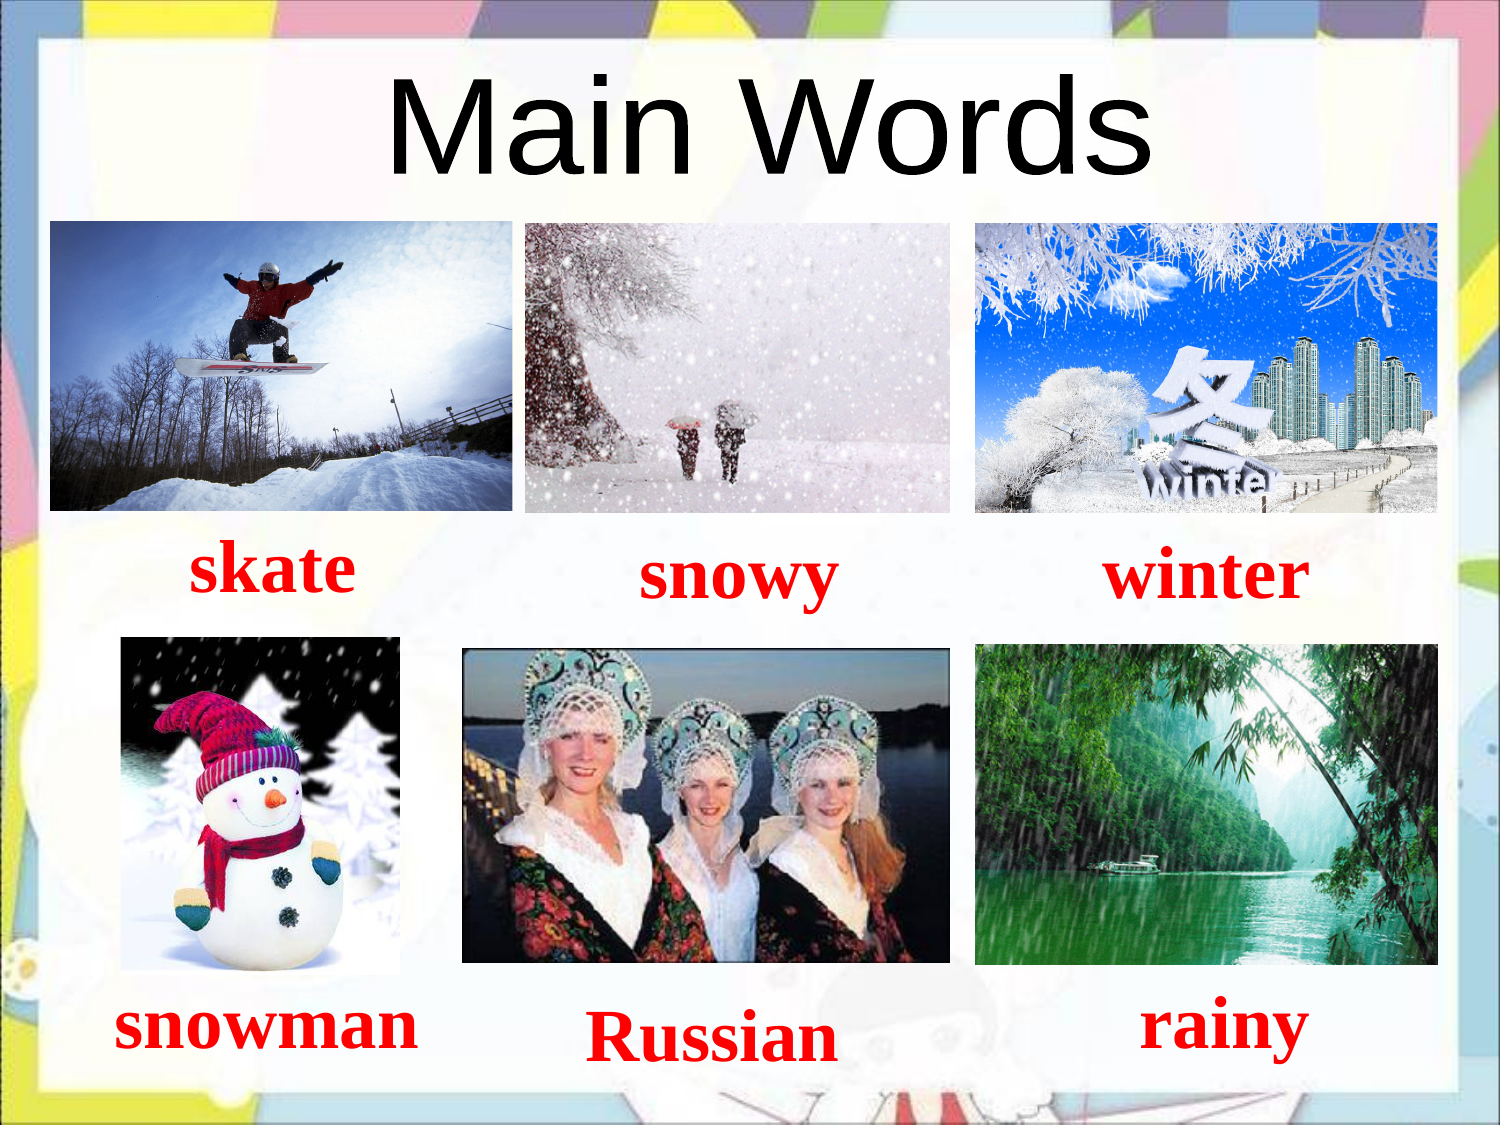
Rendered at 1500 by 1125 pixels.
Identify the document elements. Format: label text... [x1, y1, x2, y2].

text_box rainy [1048, 974, 1402, 1077]
text_box snowy [623, 522, 877, 627]
text_box winter [1085, 522, 1352, 627]
text_box skate [173, 520, 377, 627]
text_box snowman [98, 960, 452, 1077]
picture [0, 0, 1500, 1125]
text_box Russian [535, 973, 890, 1090]
